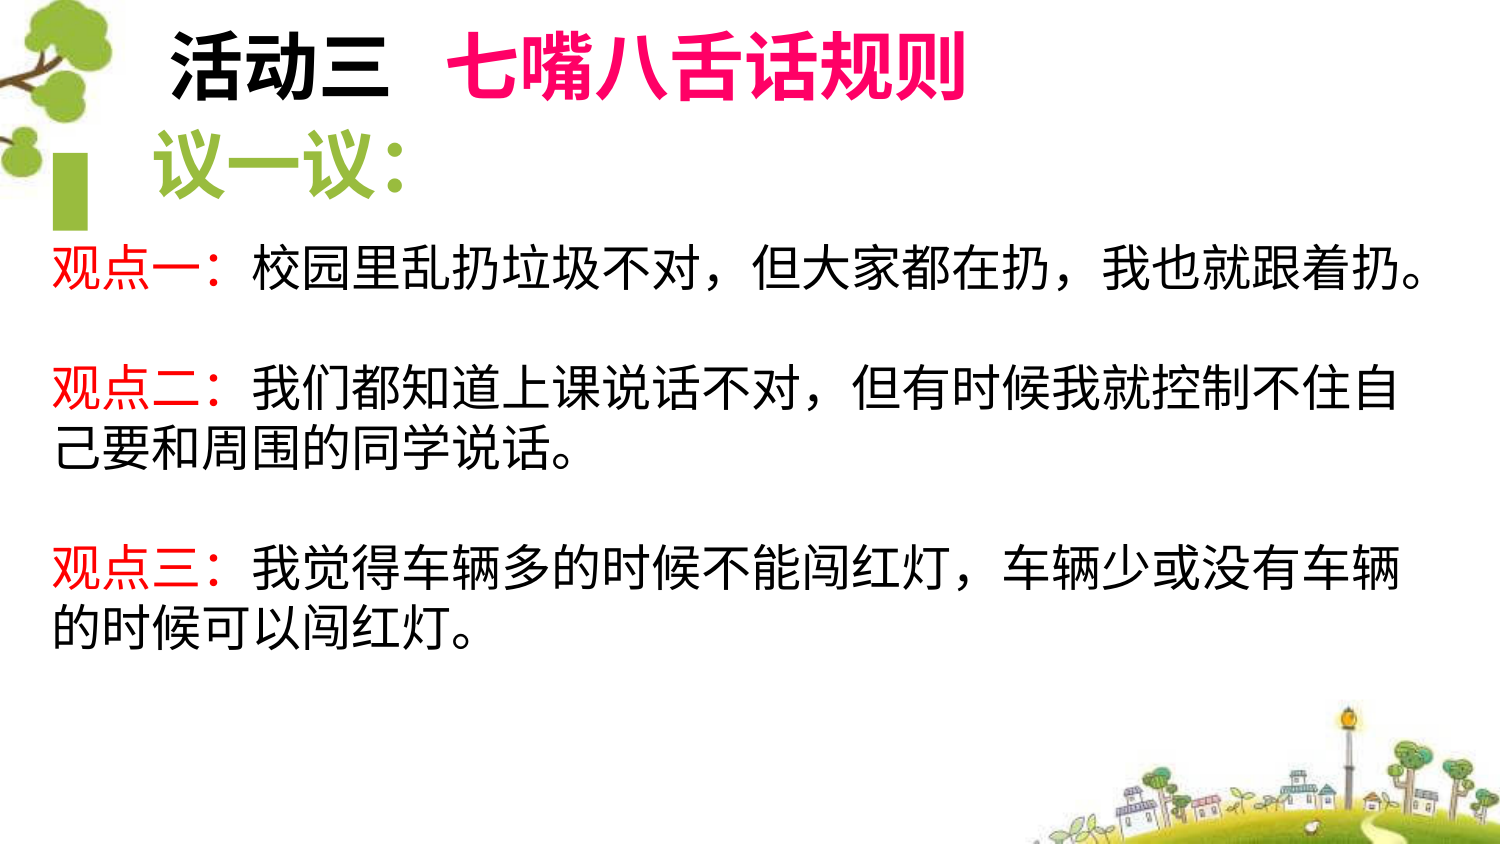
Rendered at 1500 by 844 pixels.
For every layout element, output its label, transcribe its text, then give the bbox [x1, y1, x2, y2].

text_box 活动三 七嘴八舌话规则 [89, 0, 1049, 135]
text_box 议一议： [89, 135, 514, 208]
text_box 观点一：校园里乱扔垃圾不对，但大家都在扔，我也就跟着扔。 观点二：我们都知道上课说话不对，但有时候我就控制不住自己要和周围的同学说话。 观点三：我觉得车辆多的时候不能闯红灯，车辆少或没有车辆的时候可以闯红灯。 [40, 230, 1418, 782]
text_box [52, 152, 89, 230]
picture [0, 0, 1500, 844]
